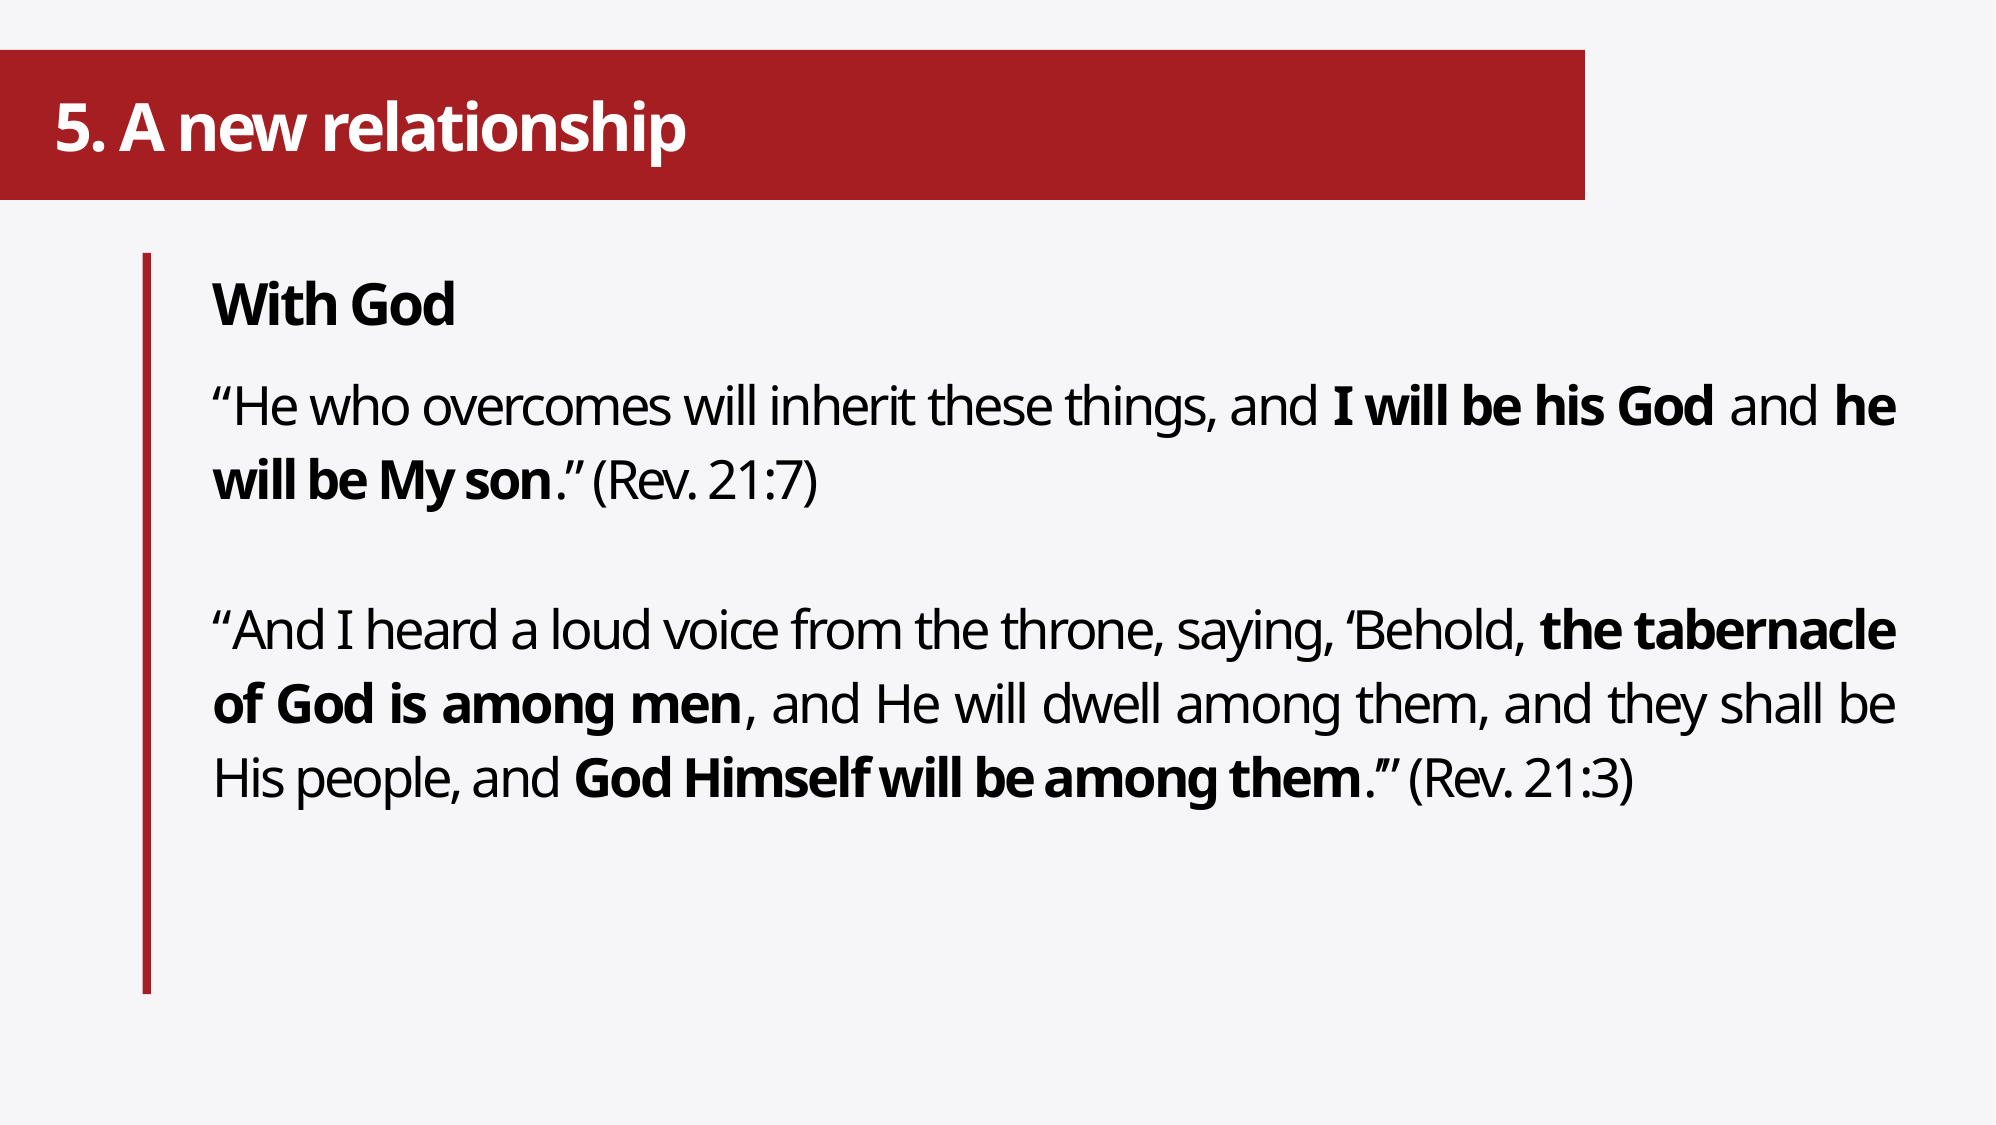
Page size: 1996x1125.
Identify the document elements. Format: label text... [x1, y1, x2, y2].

title 5. A new relationship [39, 62, 1836, 188]
subtitle With God “He who overcomes will inherit these things, and I will be his God and he will be My son.” (Rev. 21:7) “And I heard a loud voice from the throne, saying, ‘Behold, the tabernacle of God is among men, and He will dwell among them, and they shall be His people, and God Himself will be among them.’” (Rev. 21:3) [197, 249, 1910, 1000]
